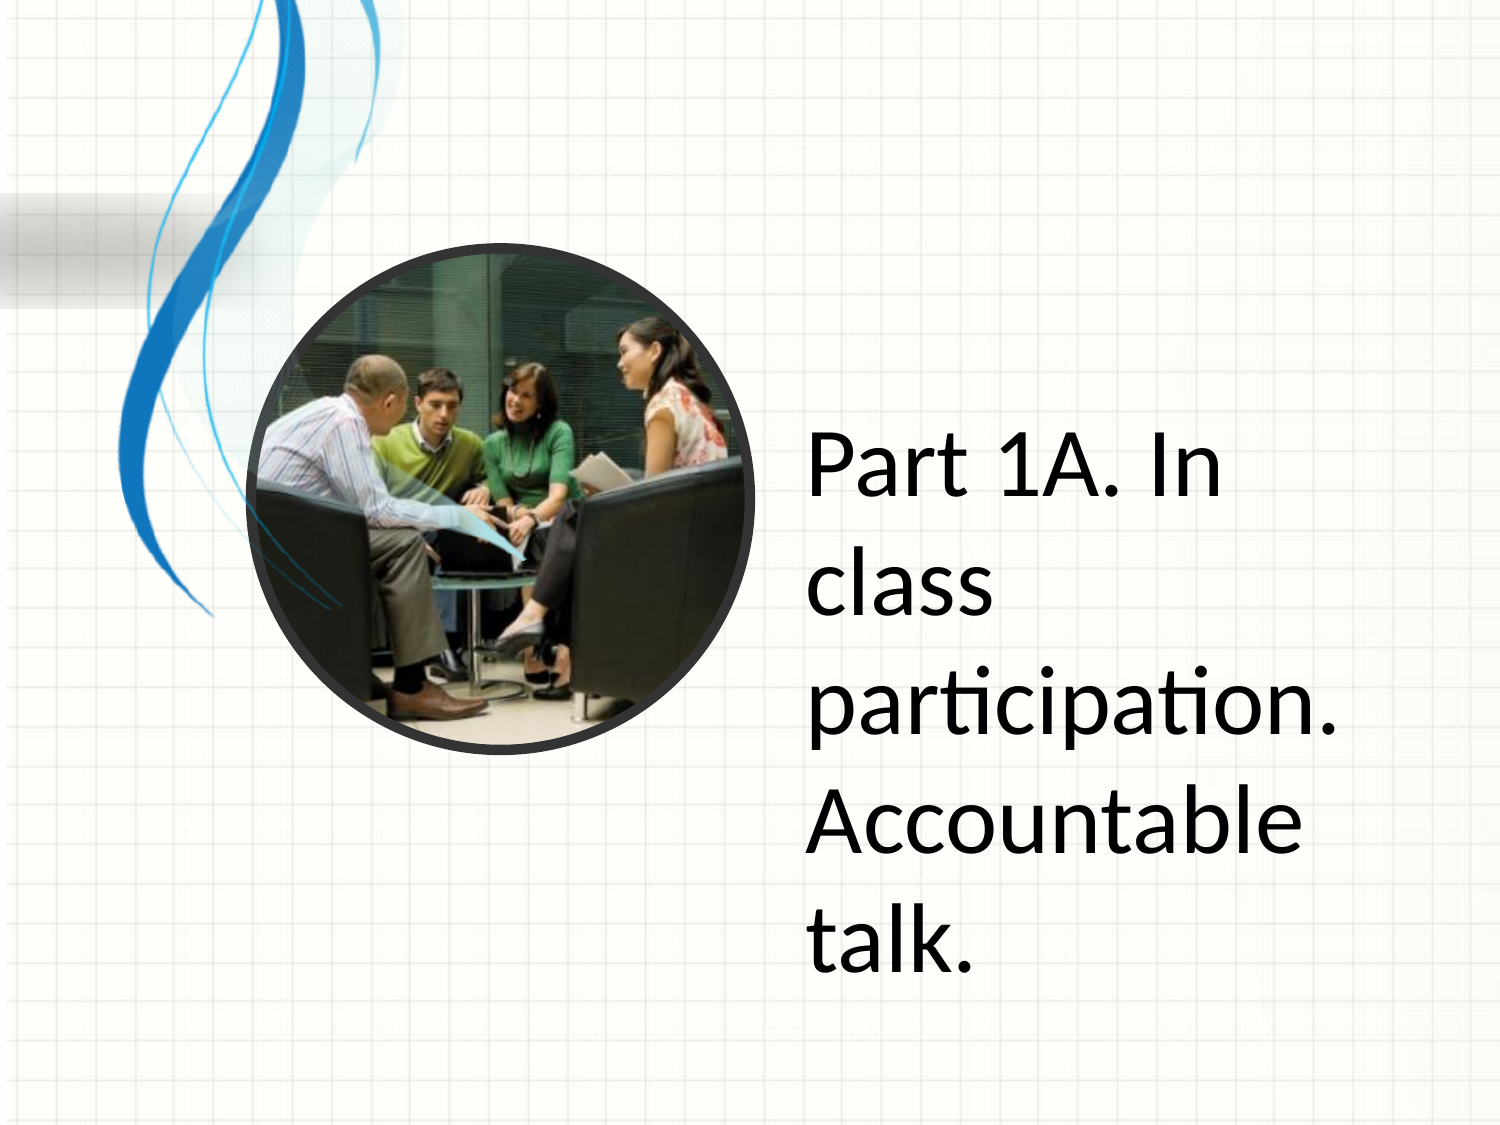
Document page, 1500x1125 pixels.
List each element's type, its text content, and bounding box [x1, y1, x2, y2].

text_box Part 1A. In class participation. Accountable talk. [791, 390, 1400, 1013]
picture [0, 0, 1500, 1125]
